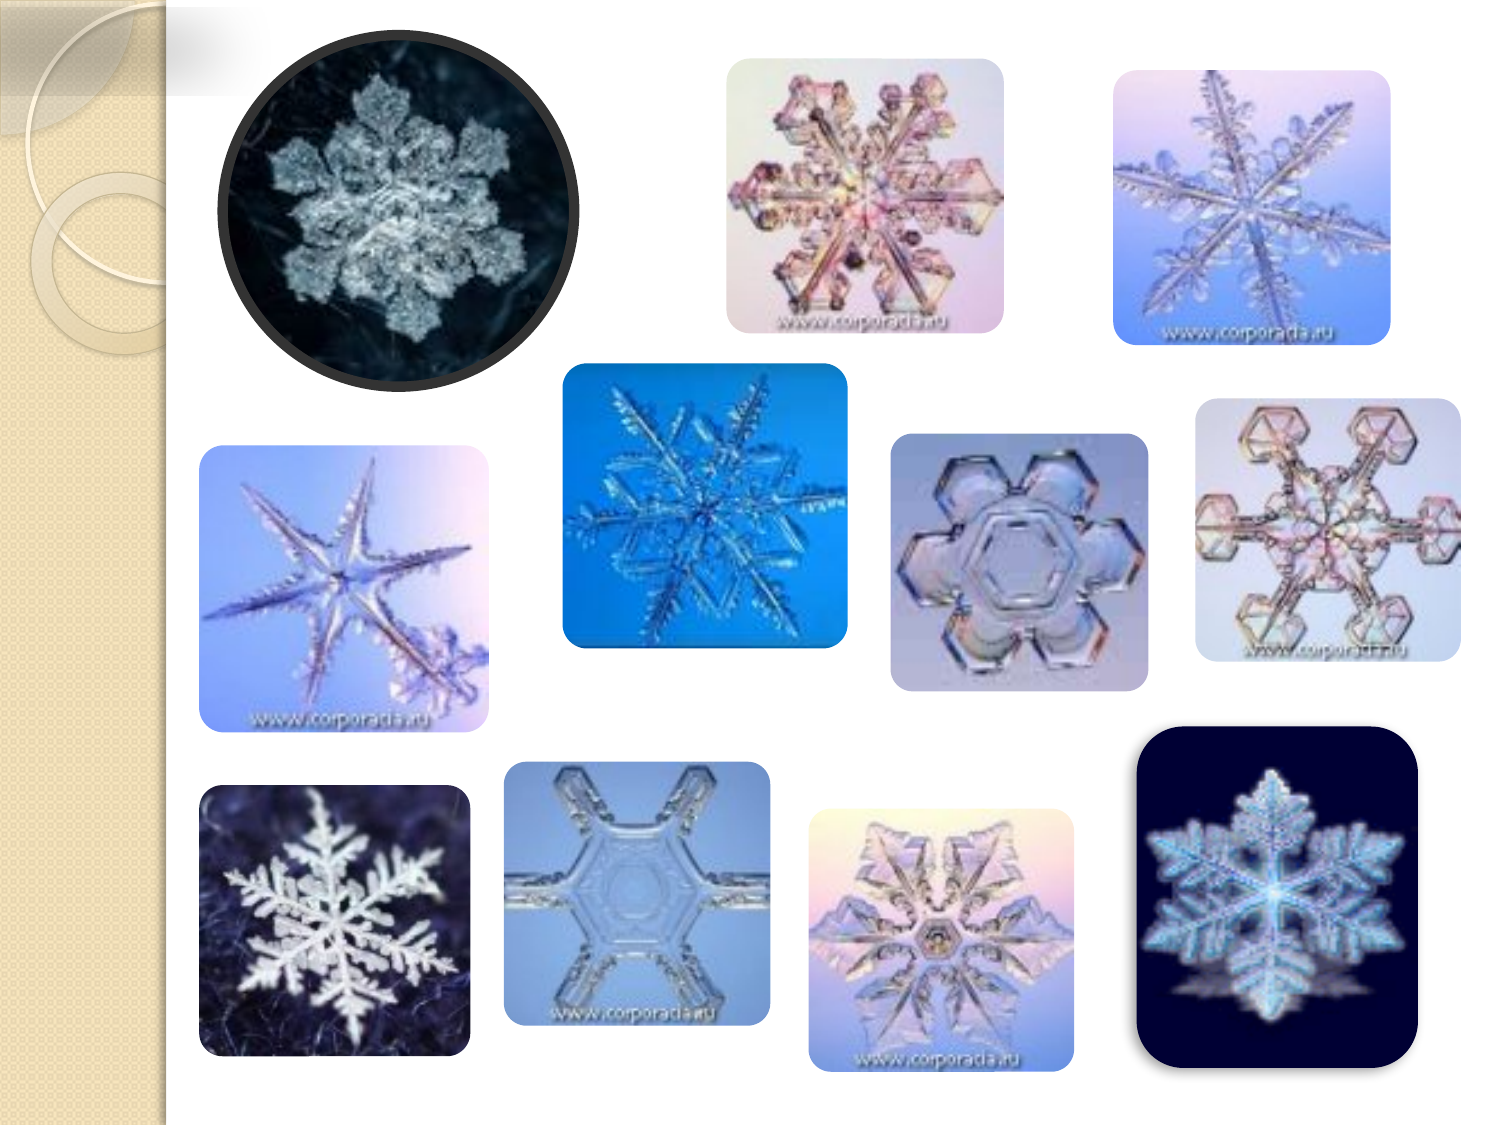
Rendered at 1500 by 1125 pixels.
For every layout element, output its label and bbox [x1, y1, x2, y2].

picture [1195, 398, 1462, 662]
picture [726, 58, 1005, 334]
picture [1136, 726, 1419, 1069]
picture [198, 784, 471, 1057]
picture [890, 433, 1149, 692]
picture [222, 34, 848, 649]
picture [1112, 70, 1391, 346]
picture [503, 761, 771, 1026]
picture [808, 808, 1075, 1072]
picture [198, 445, 490, 733]
